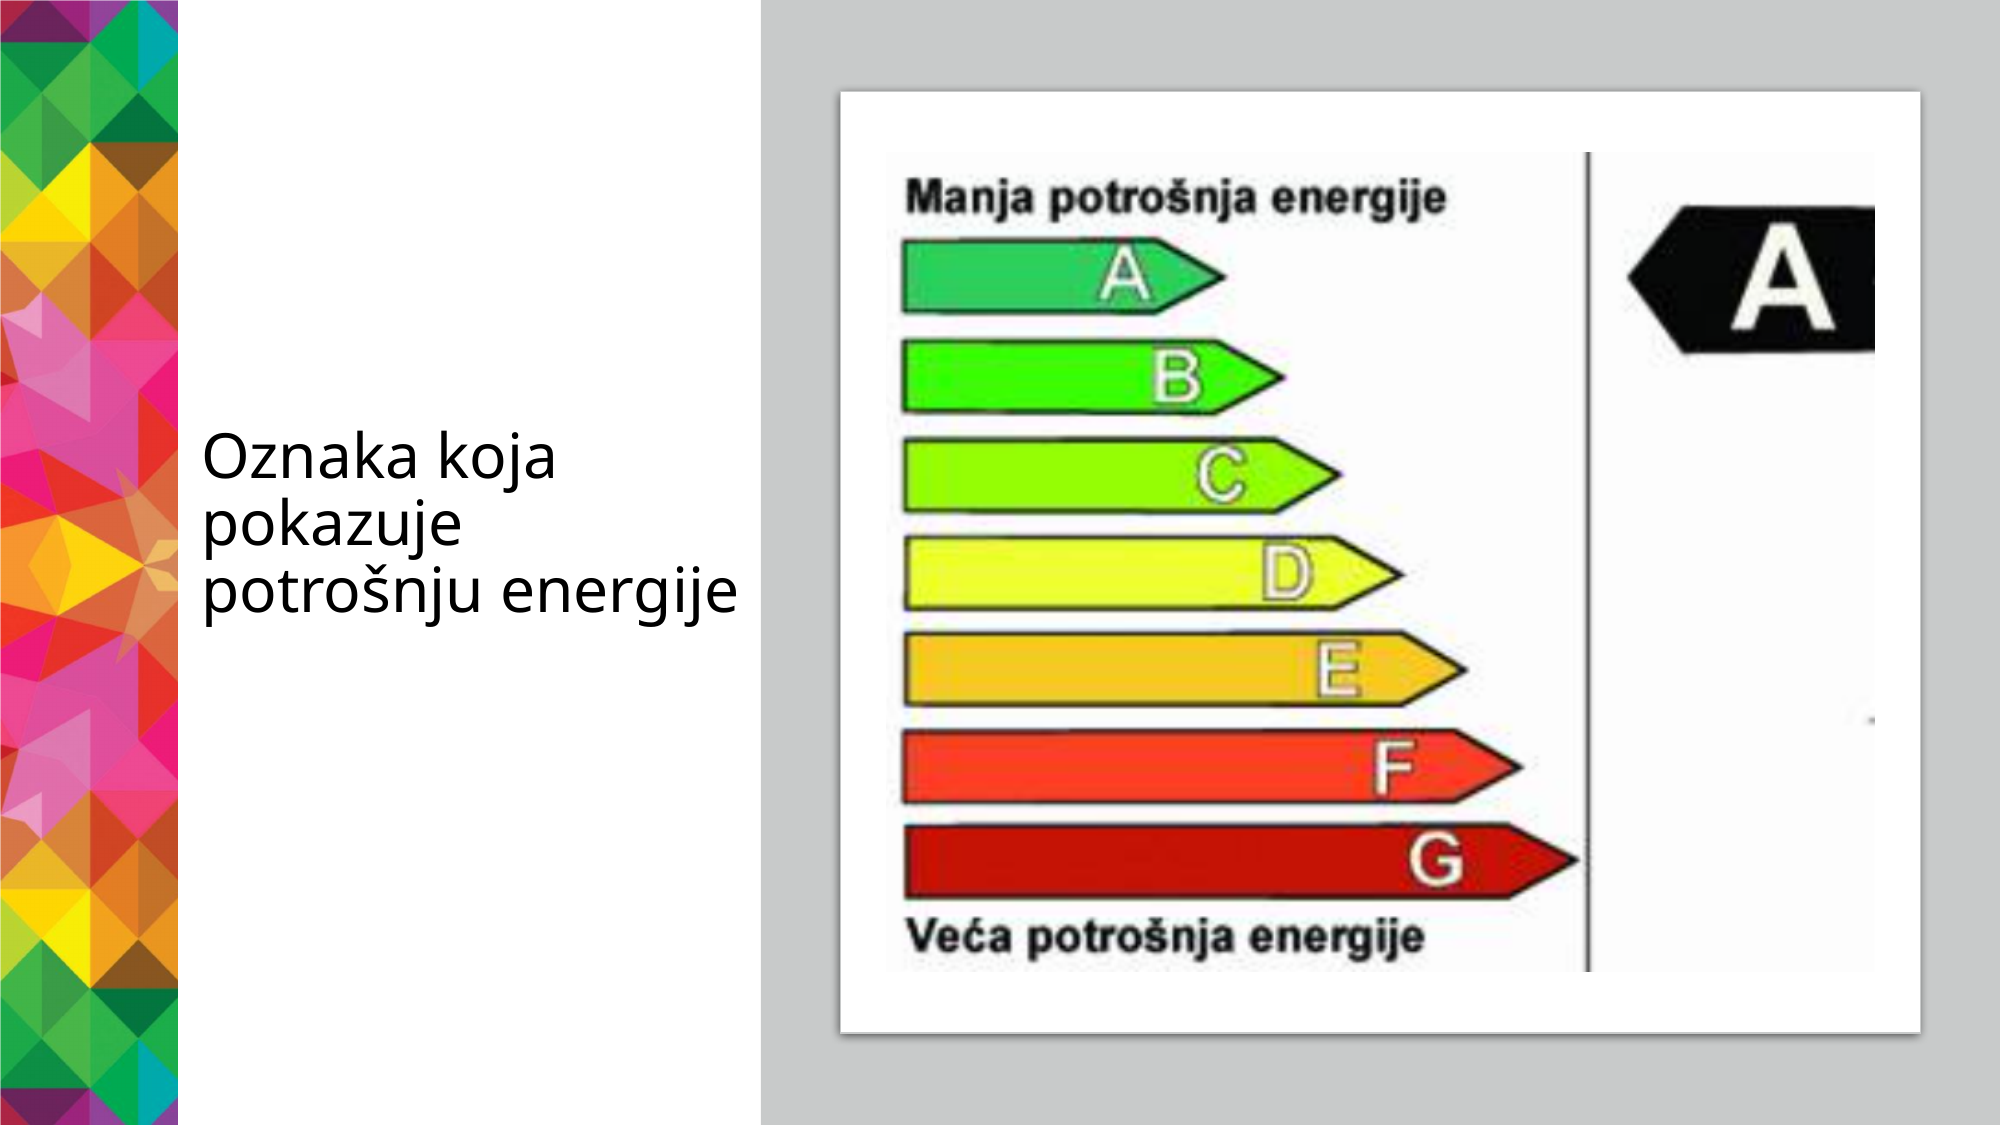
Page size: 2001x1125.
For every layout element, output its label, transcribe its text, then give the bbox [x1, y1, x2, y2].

picture [1, 2, 178, 1124]
text_box [760, 0, 2000, 1125]
title Oznaka koja pokazuje potrošnju energije [185, 392, 760, 659]
picture [886, 152, 1875, 972]
text_box [839, 90, 1922, 1034]
